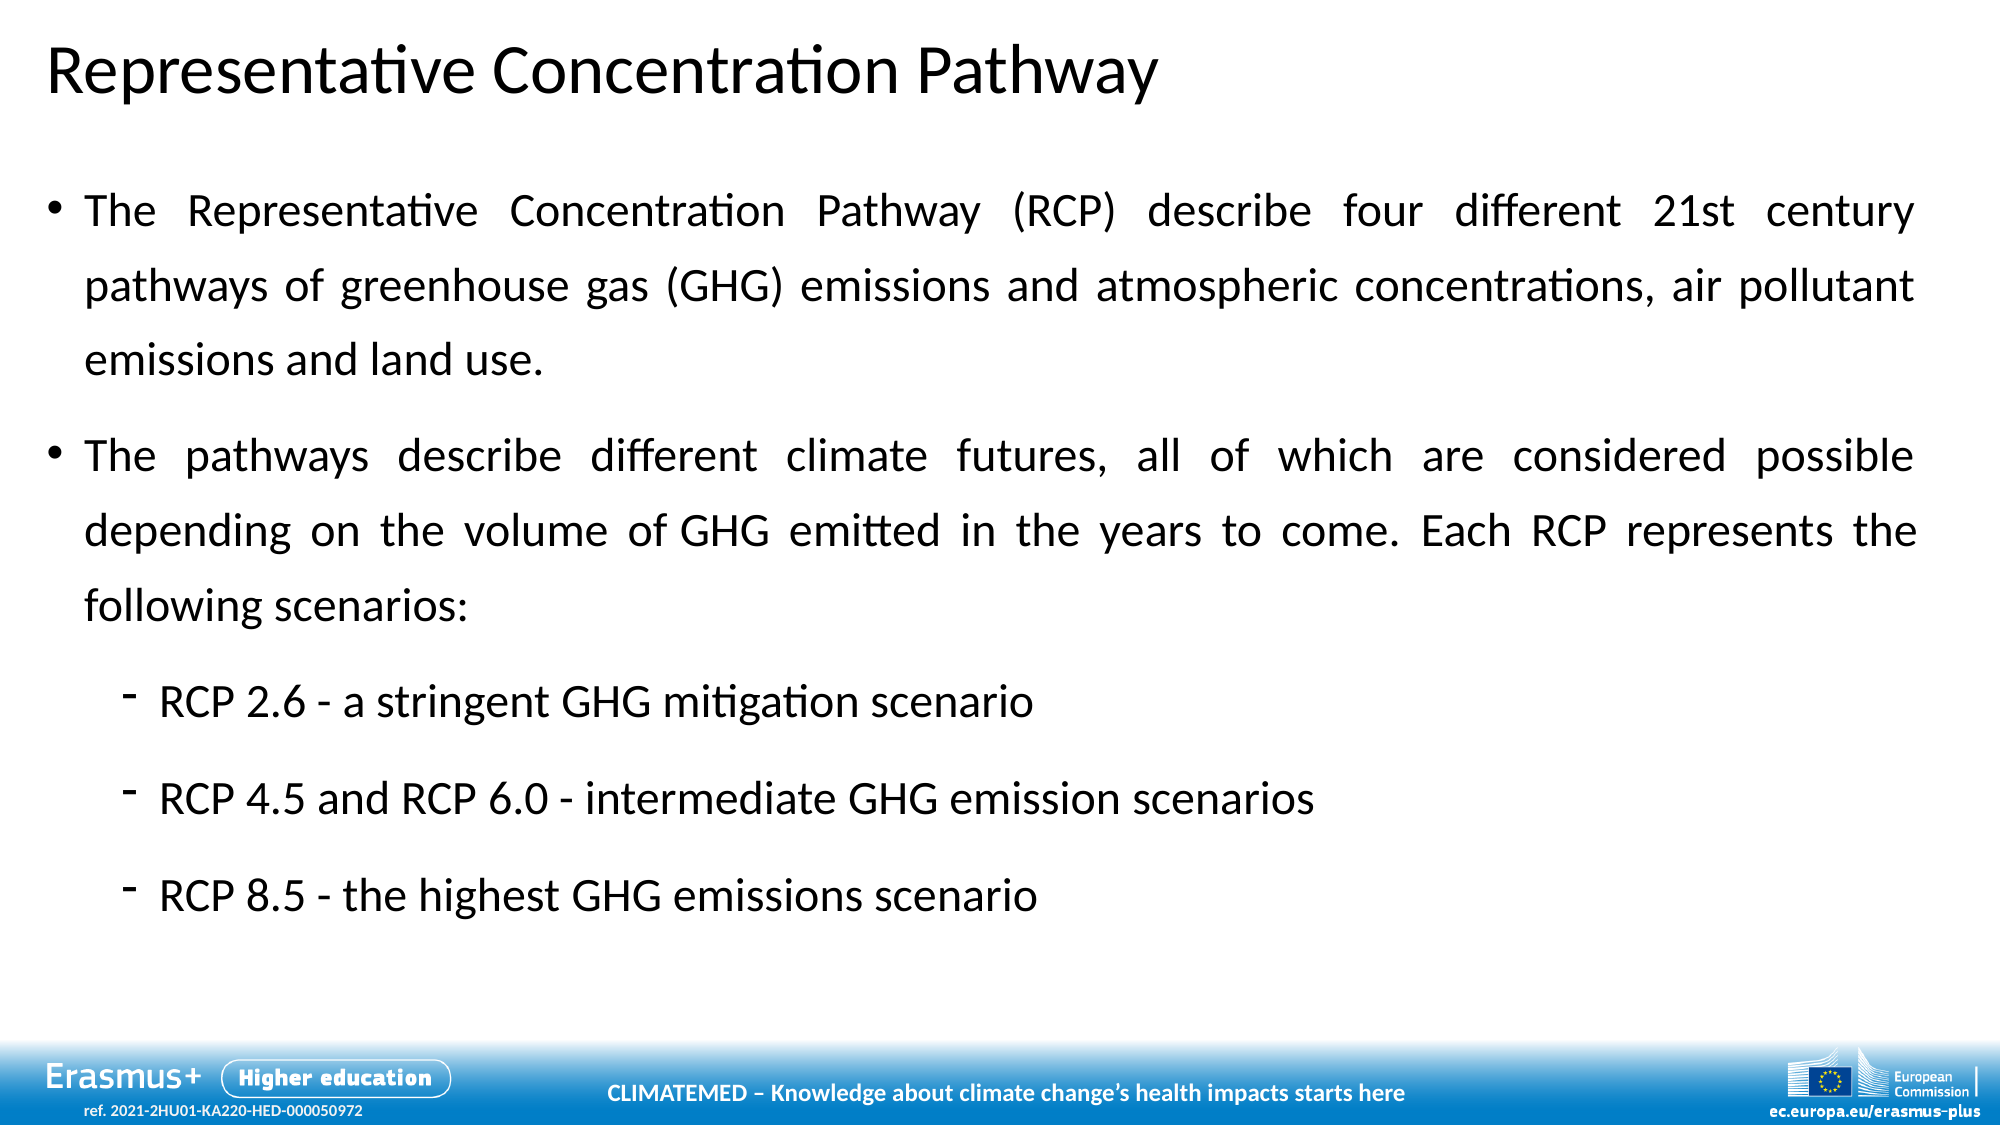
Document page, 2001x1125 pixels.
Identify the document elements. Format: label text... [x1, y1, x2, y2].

list The Representative Concentration Pathway (RCP) describe four different 21st century pathways of greenhouse gas (GHG) emissions and atmospheric concentrations, air pollutant emissions and land use. The pathways describe different climate futures, all of which are considered possible depending on the volume of GHG emitted in the years to come. Each RCP represents the following scenarios: RCP 2.6 - a stringent GHG mitigation scenario RCP 4.5 and RCP 6.0 - intermediate GHG emission scenarios RCP 8.5 - the highest GHG emissions scenario [31, 153, 1933, 1035]
picture [0, 899, 2000, 1125]
title Representative Concentration Pathway [31, 25, 1984, 116]
